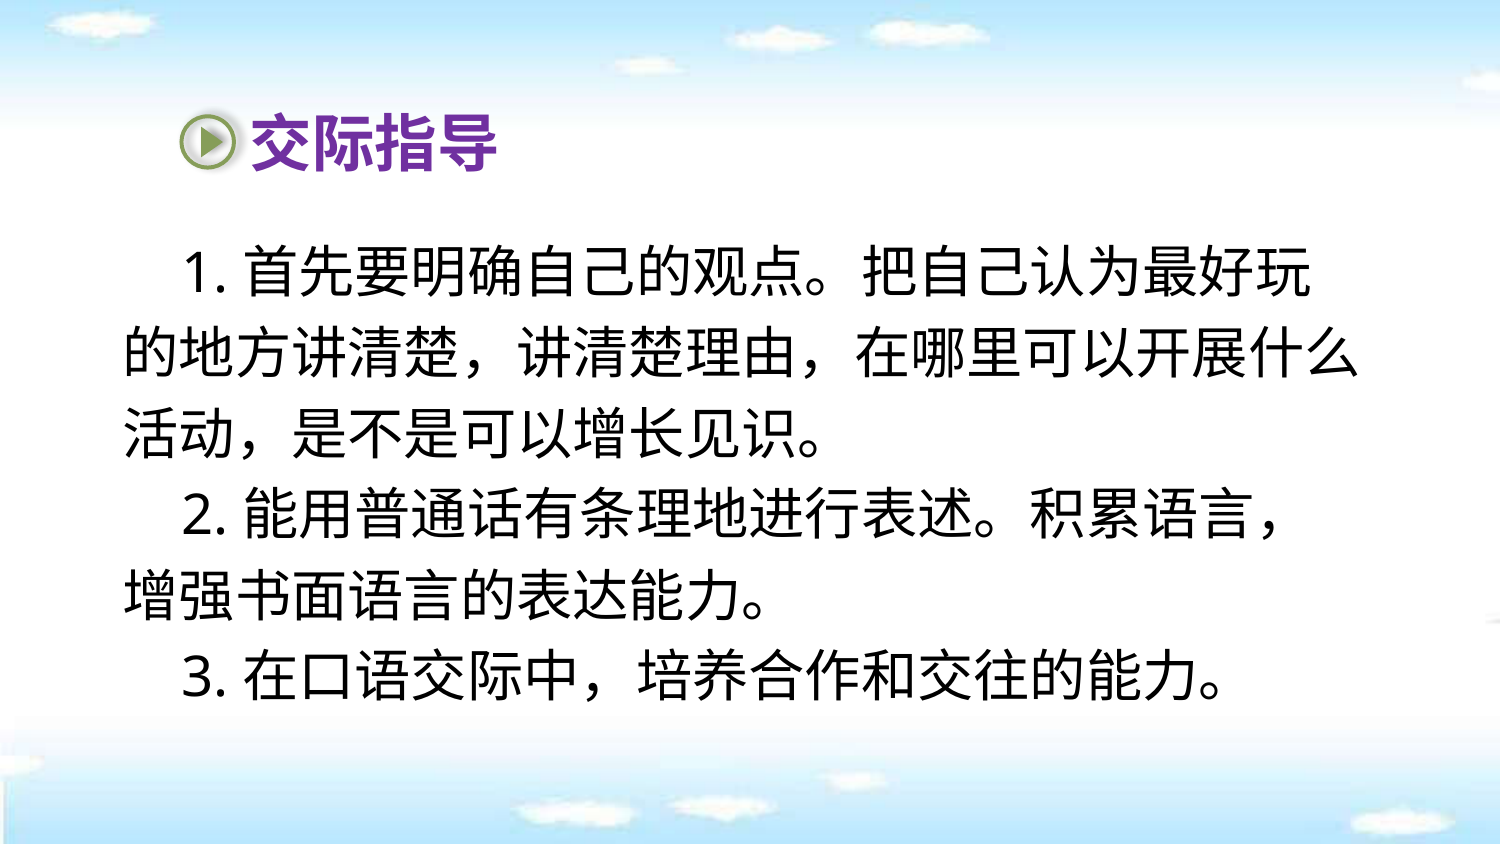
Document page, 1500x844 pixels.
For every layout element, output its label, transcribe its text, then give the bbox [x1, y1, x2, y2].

text_box 1.首先要明确自己的观点。把自己认为最好玩的地方讲清楚，讲清楚理由，在哪里可以开展什么活动，是不是可以增长见识。 2.能用普通话有条理地进行表述。积累语言，增强书面语言的表达能力。 3.在口语交际中，培养合作和交往的能力。 [111, 216, 1377, 714]
text_box [179, 114, 236, 170]
text_box 交际指导 [238, 98, 538, 185]
picture [0, 0, 1500, 844]
